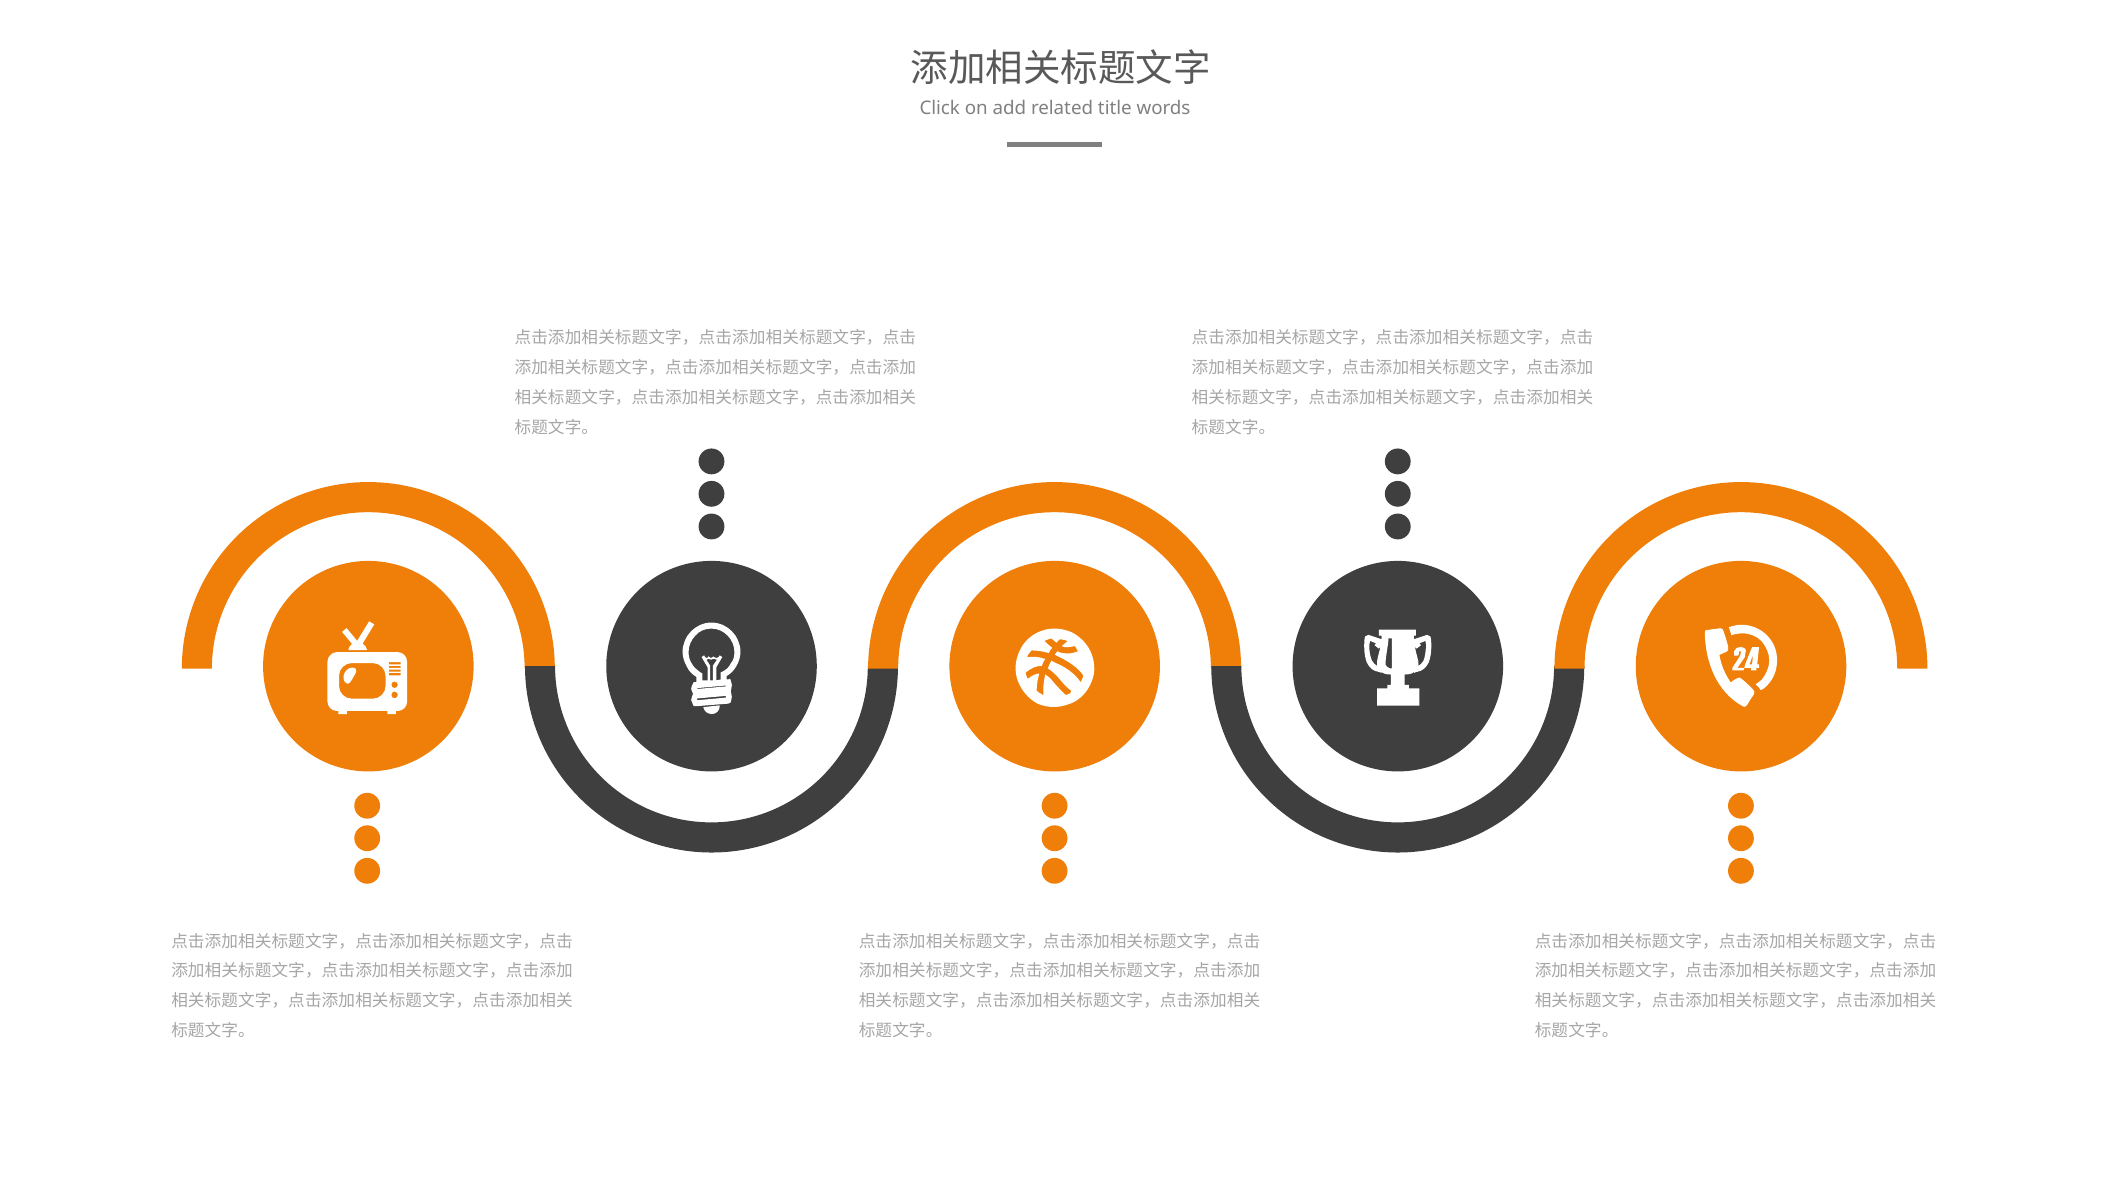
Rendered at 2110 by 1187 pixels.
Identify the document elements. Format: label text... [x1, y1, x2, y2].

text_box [263, 560, 474, 772]
text_box 点击添加相关标题文字，点击添加相关标题文字，点击添加相关标题文字，点击添加相关标题文字，点击添加相关标题文字，点击添加相关标题文字，点击添加相关标题文字。 [1520, 912, 1962, 1048]
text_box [181, 479, 1928, 856]
text_box 添加相关标题文字 [877, 37, 1245, 95]
text_box 点击添加相关标题文字，点击添加相关标题文字，点击添加相关标题文字，点击添加相关标题文字，点击添加相关标题文字，点击添加相关标题文字，点击添加相关标题文字。 [499, 309, 942, 445]
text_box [354, 792, 381, 884]
text_box Click on add related title words [877, 89, 1232, 124]
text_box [606, 560, 817, 772]
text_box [1635, 560, 1847, 772]
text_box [1384, 448, 1411, 540]
text_box 点击添加相关标题文字，点击添加相关标题文字，点击添加相关标题文字，点击添加相关标题文字，点击添加相关标题文字，点击添加相关标题文字，点击添加相关标题文字。 [156, 912, 599, 1048]
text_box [698, 448, 725, 540]
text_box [1727, 792, 1754, 884]
text_box 点击添加相关标题文字，点击添加相关标题文字，点击添加相关标题文字，点击添加相关标题文字，点击添加相关标题文字，点击添加相关标题文字，点击添加相关标题文字。 [1176, 309, 1619, 445]
text_box 点击添加相关标题文字，点击添加相关标题文字，点击添加相关标题文字，点击添加相关标题文字，点击添加相关标题文字，点击添加相关标题文字，点击添加相关标题文字。 [844, 912, 1286, 1048]
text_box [1041, 792, 1068, 884]
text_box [949, 560, 1160, 772]
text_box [1292, 560, 1504, 772]
